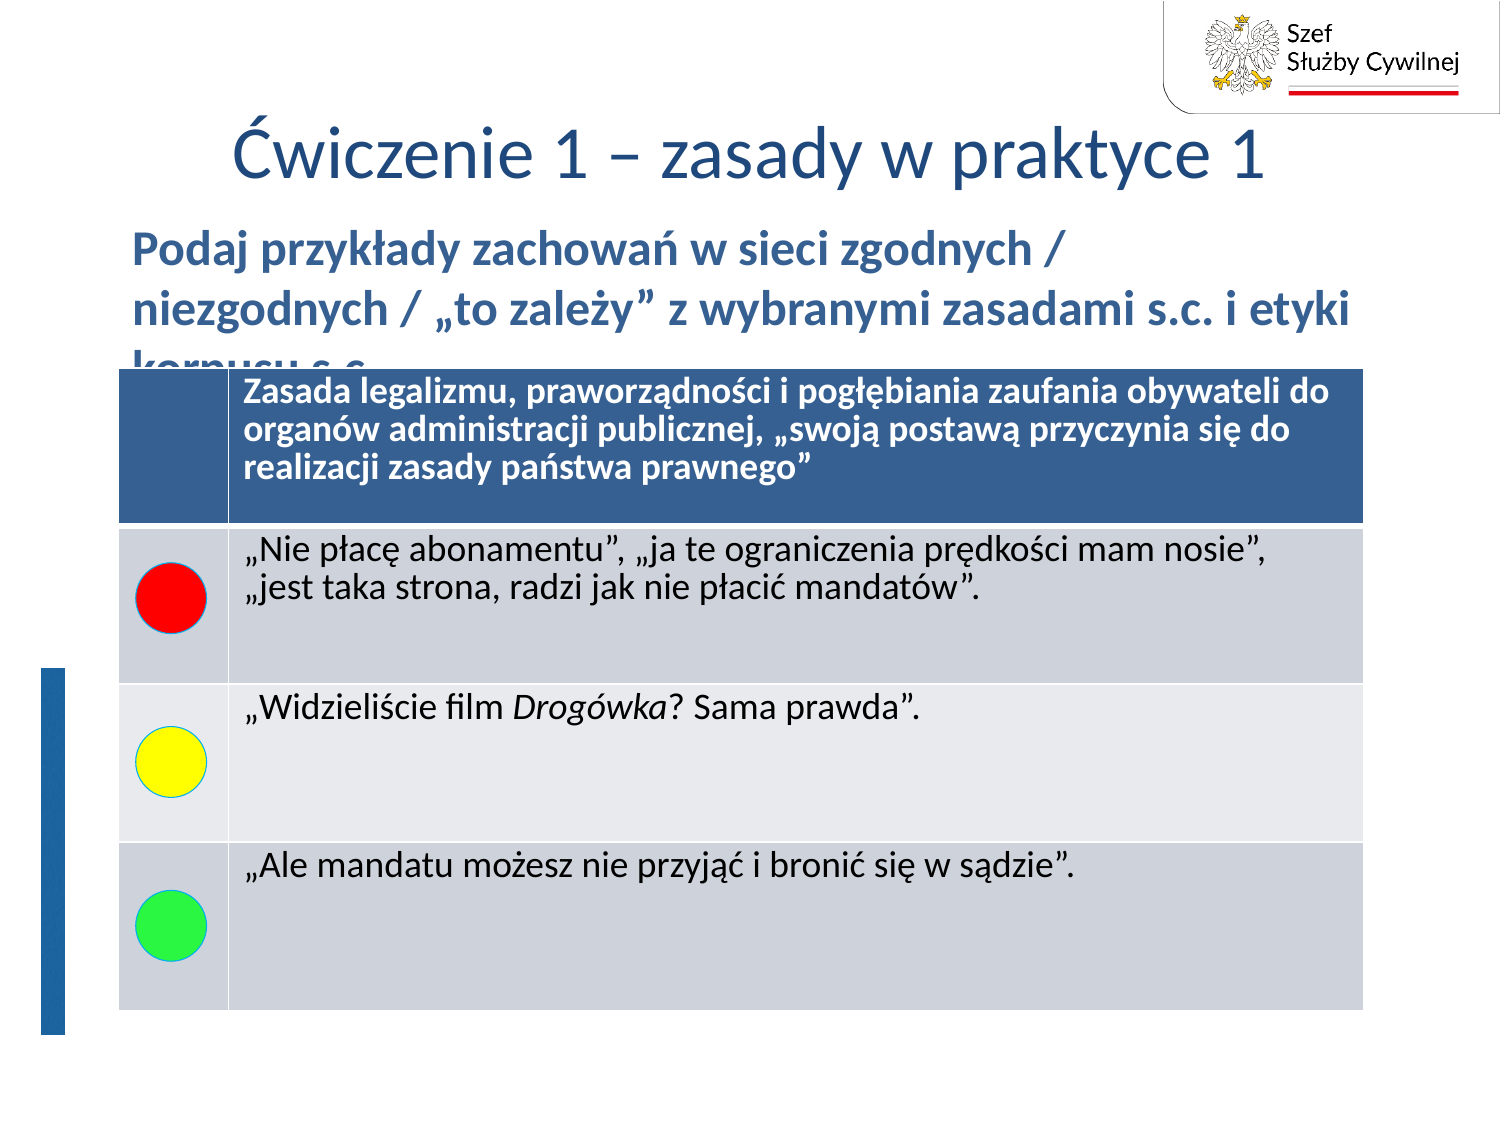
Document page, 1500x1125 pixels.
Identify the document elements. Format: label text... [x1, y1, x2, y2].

text_box [133, 888, 209, 964]
table_cell [119, 685, 228, 841]
table_cell „Widzieliście film Drogówka? Sama prawda”. [229, 685, 1363, 841]
table_header [119, 369, 228, 523]
table_cell [119, 529, 228, 683]
title Ćwiczenie 1 – zasady w praktyce 1 [100, 95, 1400, 221]
table_cell „Ale mandatu możesz nie przyjąć i bronić się w sądzie”. [229, 843, 1363, 1010]
table_header Zasada legalizmu, praworządności i pogłębiania zaufania obywateli do organów administracji publicznej, „swoją postawą przyczynia się do realizacji zasady państwa prawnego” [229, 369, 1363, 523]
table_cell „Nie płacę abonamentu”, „ja te ograniczenia prędkości mam nosie”, „jest taka strona, radzi jak nie płacić mandatów”. [229, 529, 1363, 683]
text_box Podaj przykłady zachowań w sieci zgodnych / niezgodnych / „to zależy” z wybranymi zasadami s.c. i etyki korpusu s.c. [117, 208, 1382, 403]
text_box [133, 724, 209, 800]
table_cell [119, 843, 228, 1010]
picture [1163, 0, 1500, 114]
text_box [133, 560, 209, 636]
picture [41, 668, 65, 1035]
